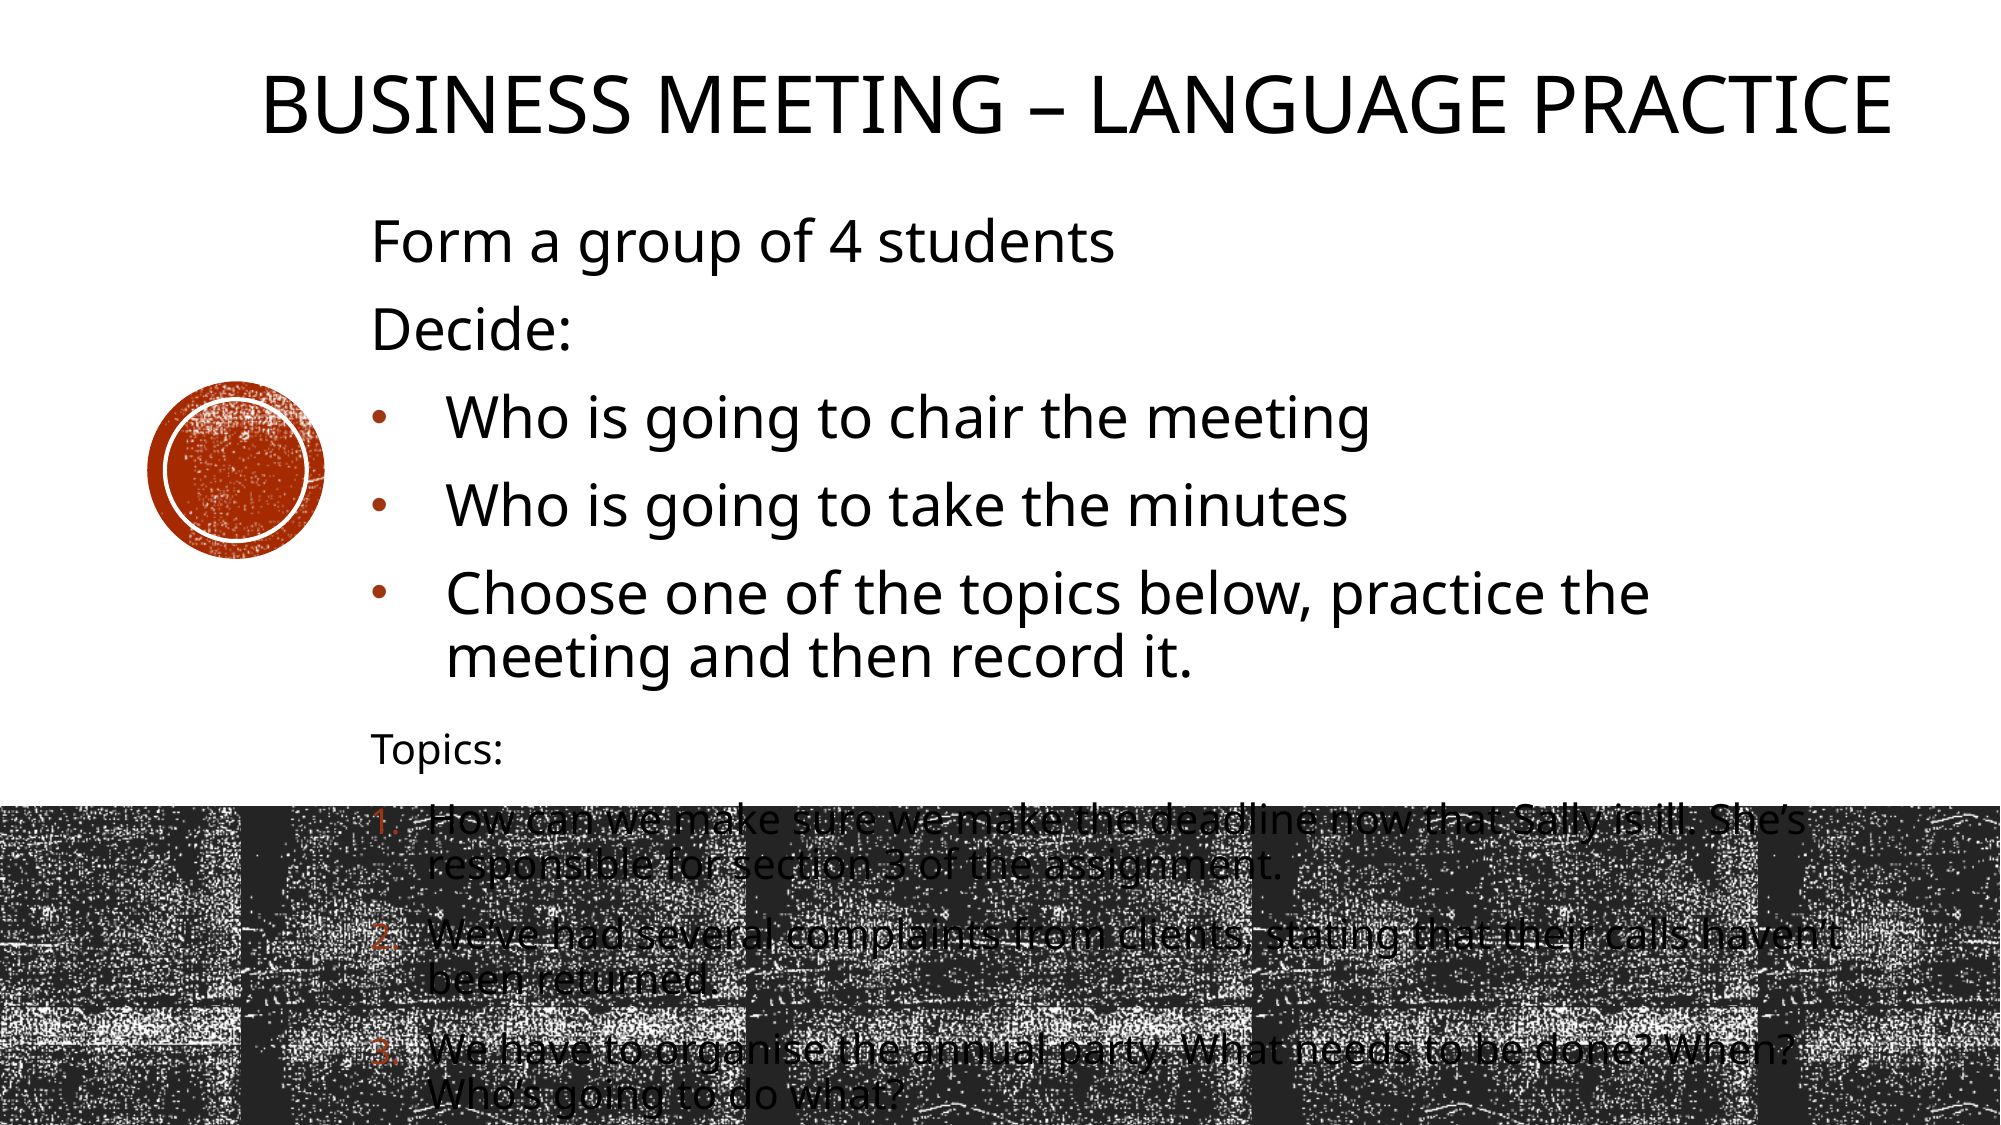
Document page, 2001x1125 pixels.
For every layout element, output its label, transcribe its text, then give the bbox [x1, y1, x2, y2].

list Form a group of 4 students Decide: Who is going to chair the meeting Who is going to take the minutes Choose one of the topics below, practice the meeting and then record it. [355, 204, 1895, 720]
text_box Topics: How can we make sure we make the deadline now that Sally is ill. She’s responsible for section 3 of the assignment. We’ve had several complaints from clients, stating that their calls haven’t been returned. We have to organise the annual party. What needs to be done? When? Who’s going to do what? [355, 720, 1895, 1034]
title Business meeting – language practice [244, 56, 1927, 166]
